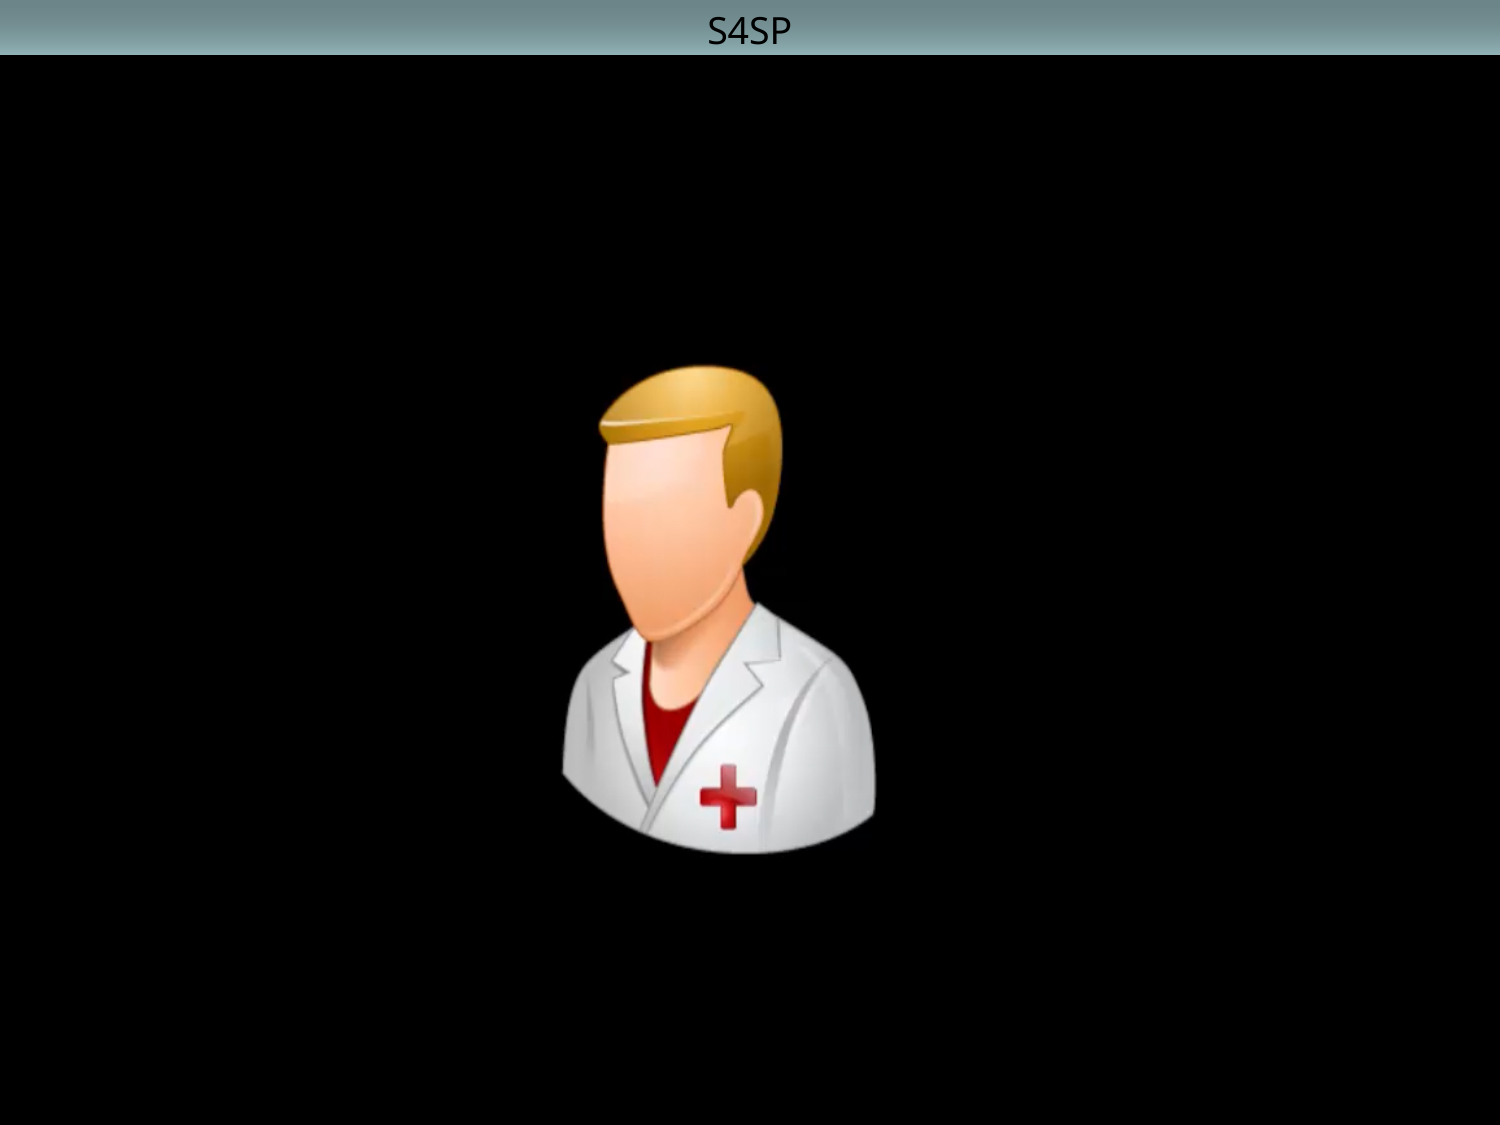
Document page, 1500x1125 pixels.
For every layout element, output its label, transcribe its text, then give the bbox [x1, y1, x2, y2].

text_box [0, 54, 1500, 1125]
text_box S4SP [0, 0, 1500, 54]
